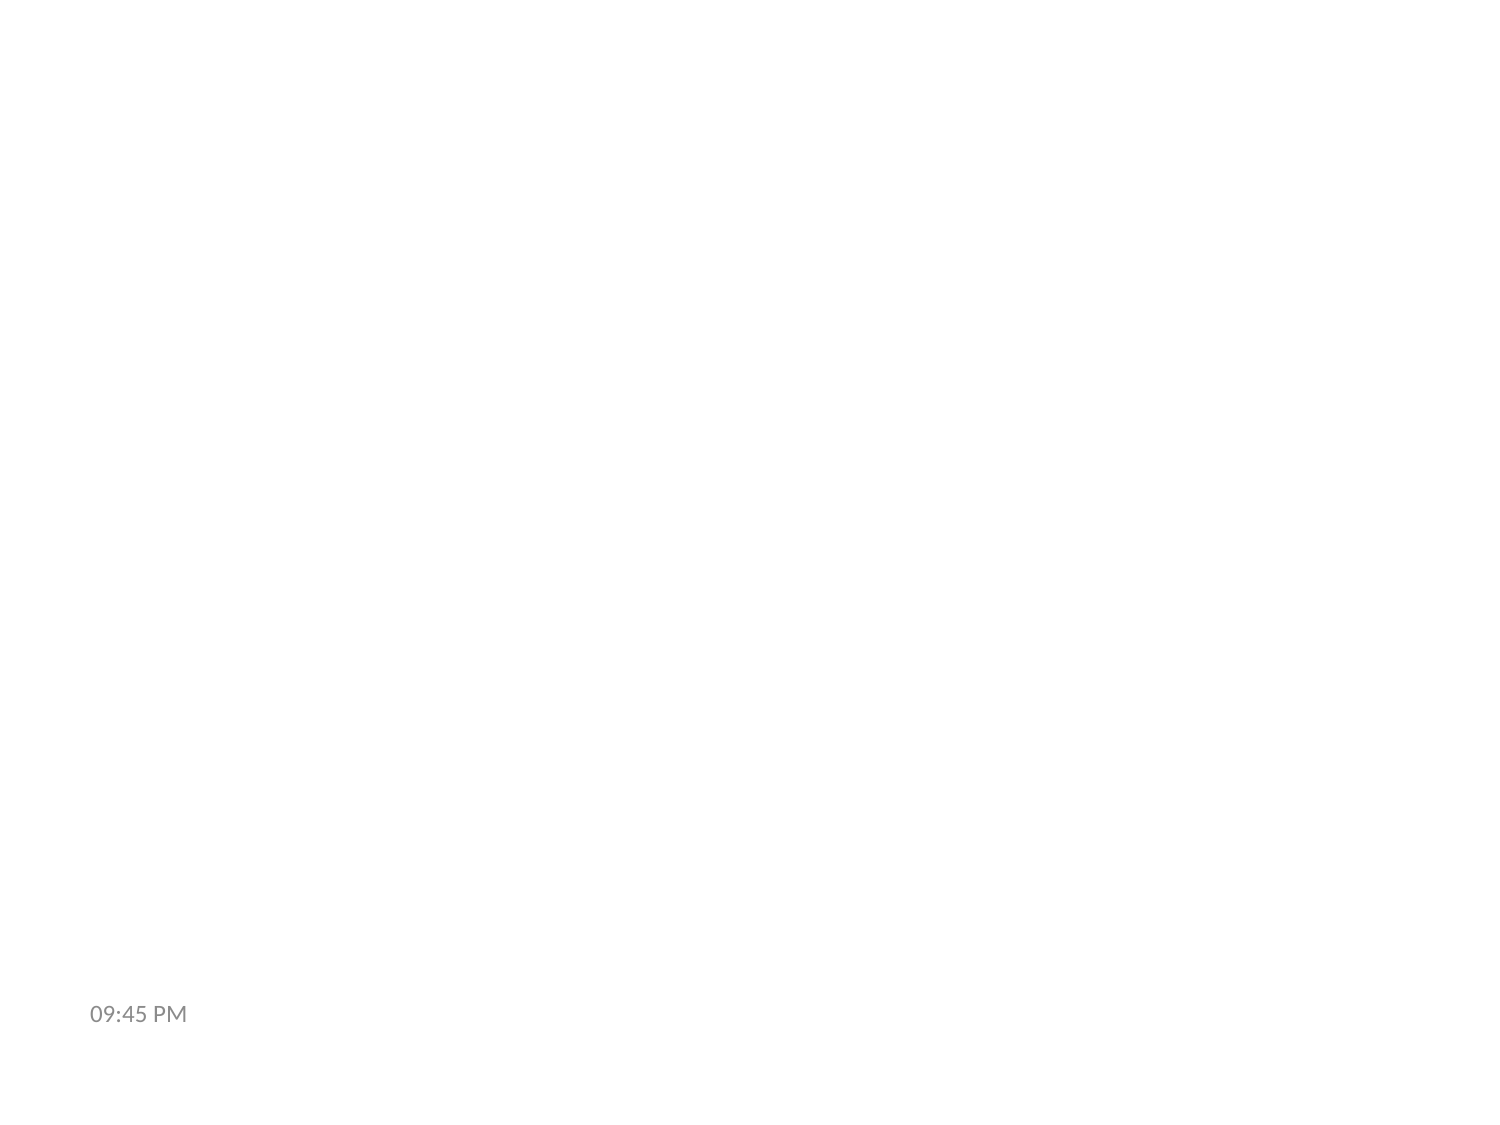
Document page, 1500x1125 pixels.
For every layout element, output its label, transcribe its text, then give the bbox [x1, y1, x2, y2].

text_box 3:35 PM [75, 982, 425, 1043]
